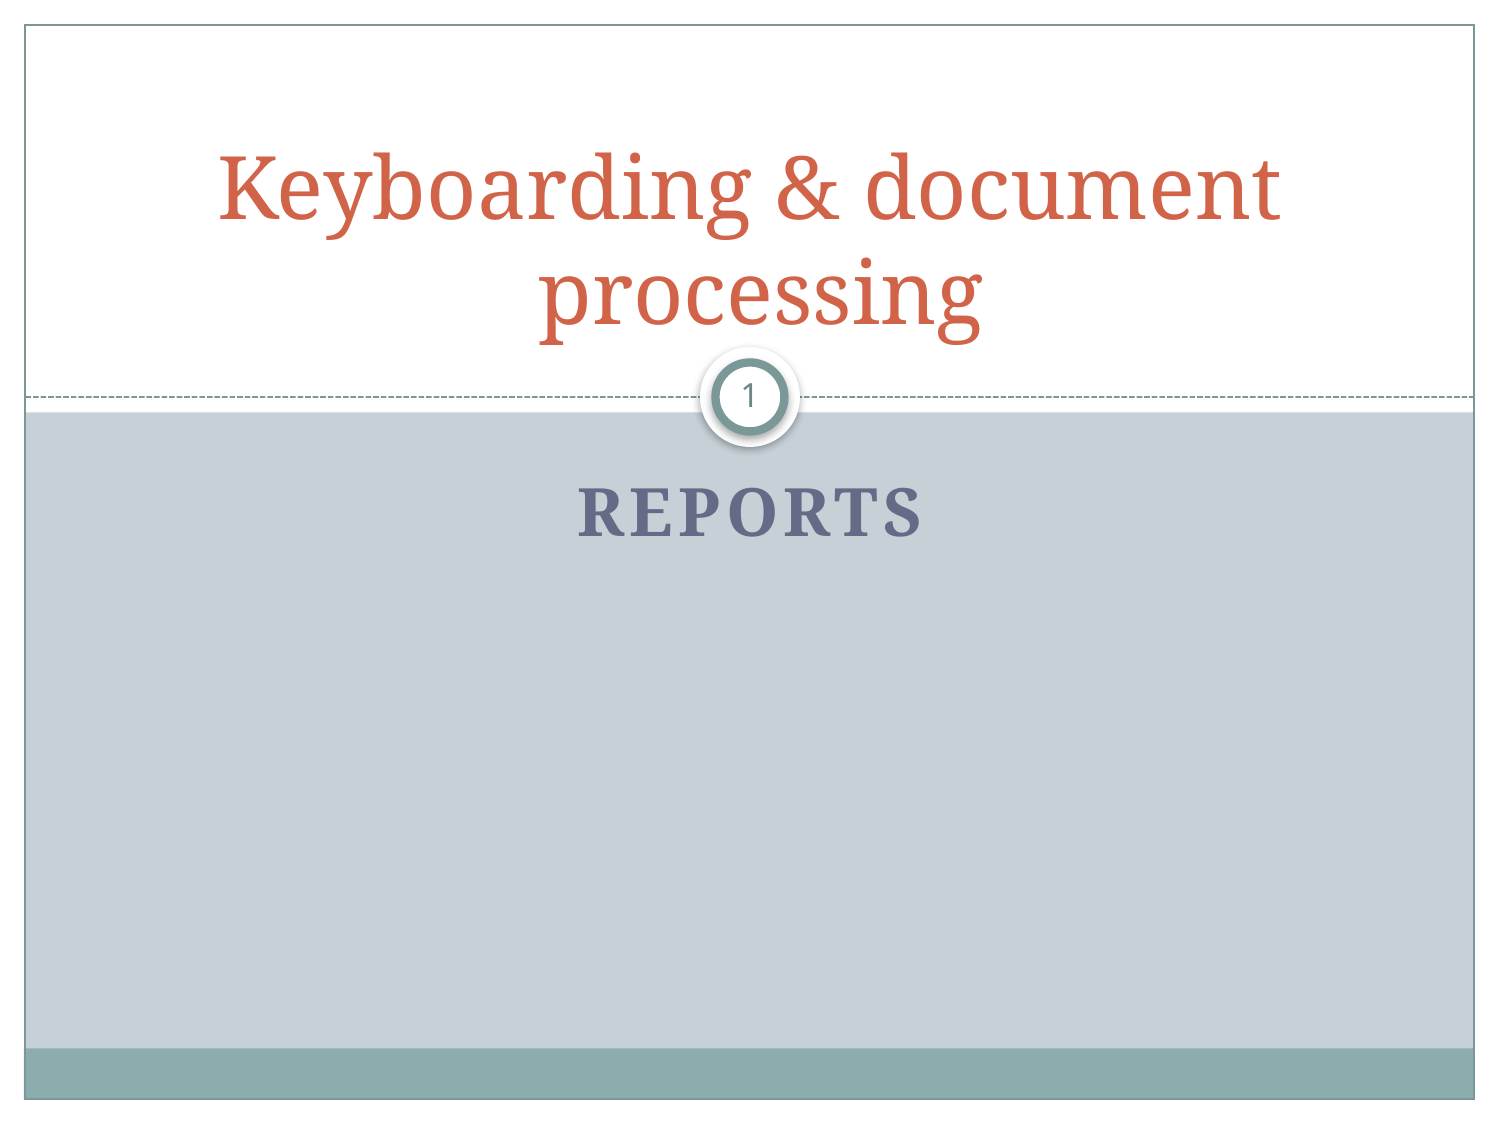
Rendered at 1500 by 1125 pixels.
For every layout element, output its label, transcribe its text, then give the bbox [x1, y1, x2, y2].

slide_number 1 [712, 360, 788, 434]
title Keyboarding & document processing [112, 62, 1388, 350]
subtitle Reports [225, 462, 1275, 750]
